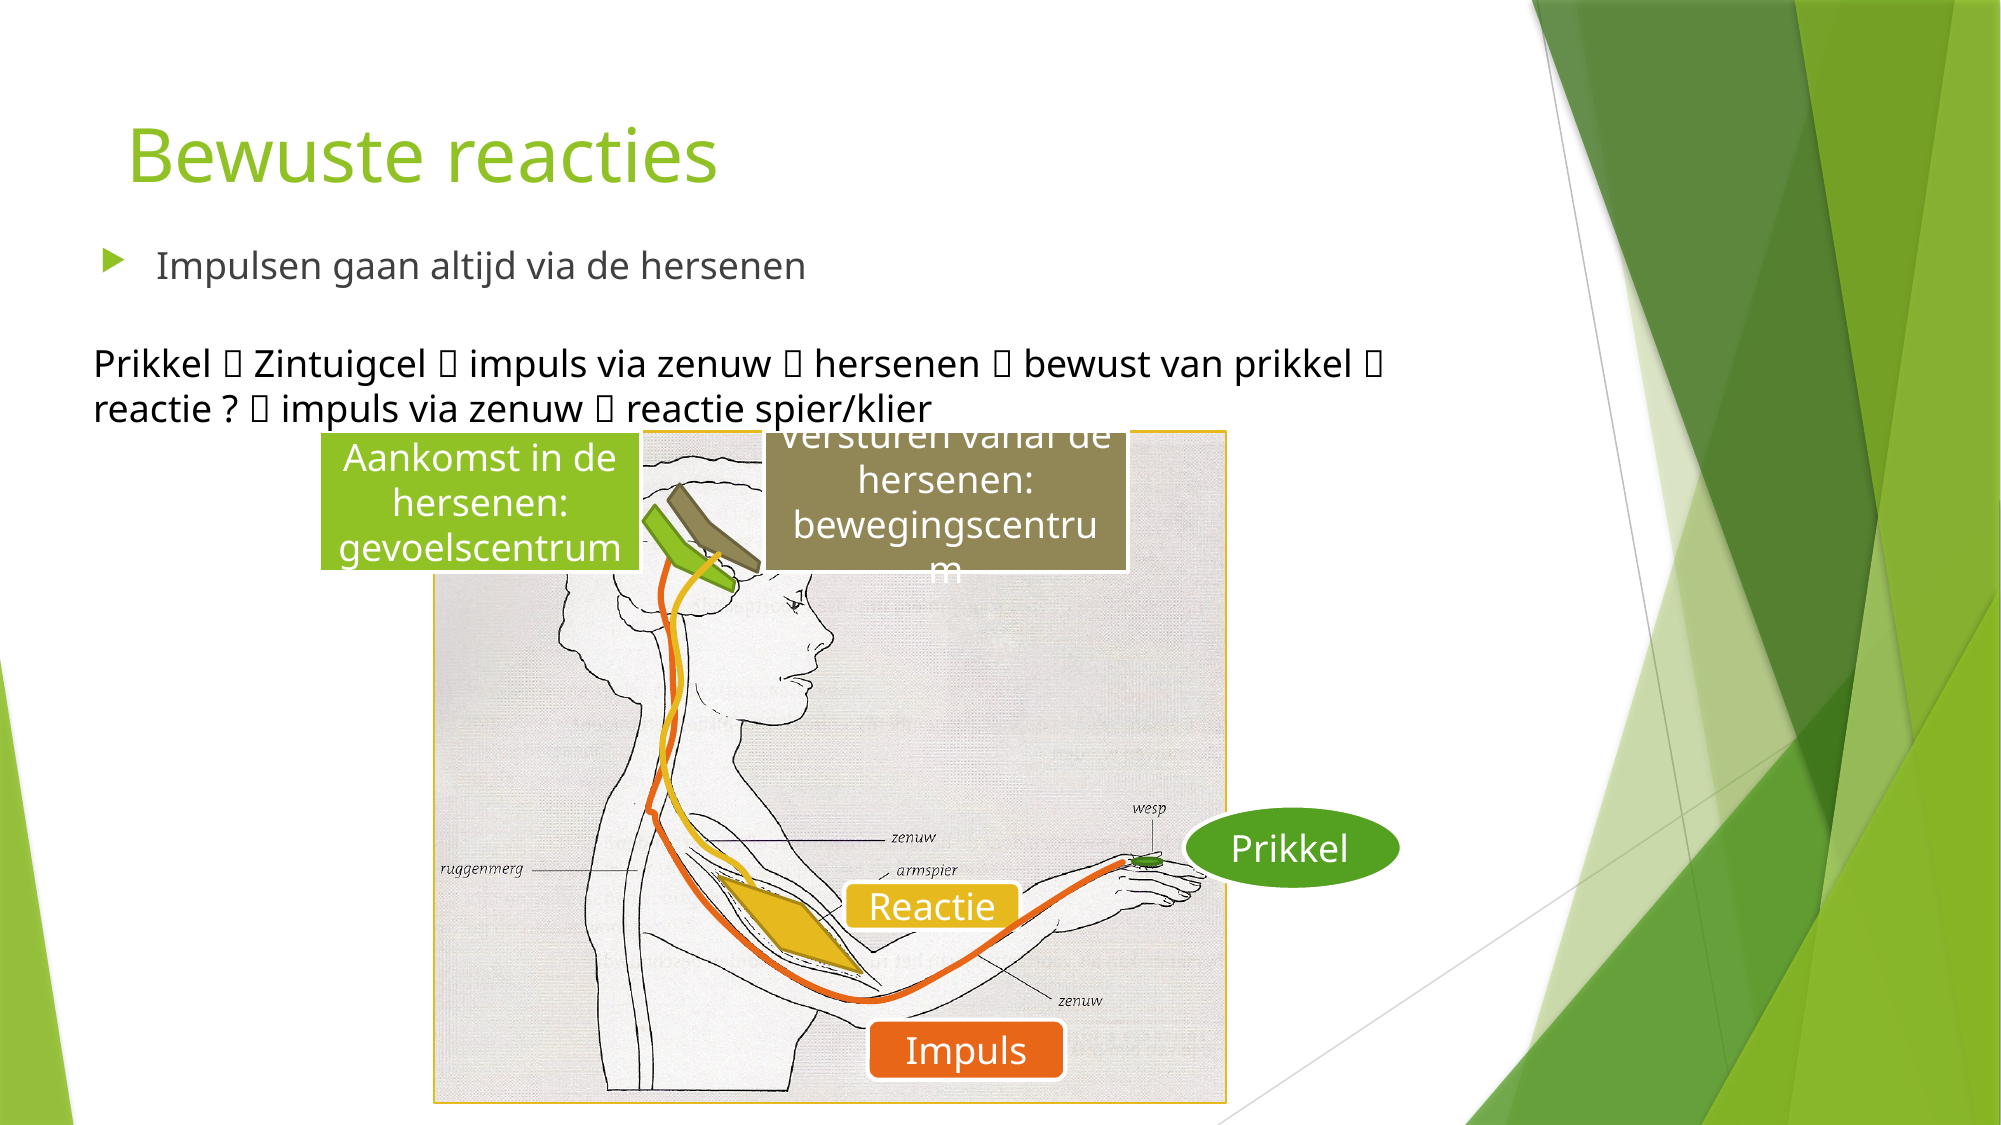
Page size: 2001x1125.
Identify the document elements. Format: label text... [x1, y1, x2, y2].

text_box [318, 429, 1403, 1103]
text_box Prikkel  Zintuigcel  impuls via zenuw  hersenen  bewust van prikkel  reactie ?  impuls via zenuw  reactie spier/klier [78, 332, 1503, 483]
title Bewuste reacties [111, 99, 1522, 317]
list Impulsen gaan altijd via de hersenen [85, 234, 1496, 314]
